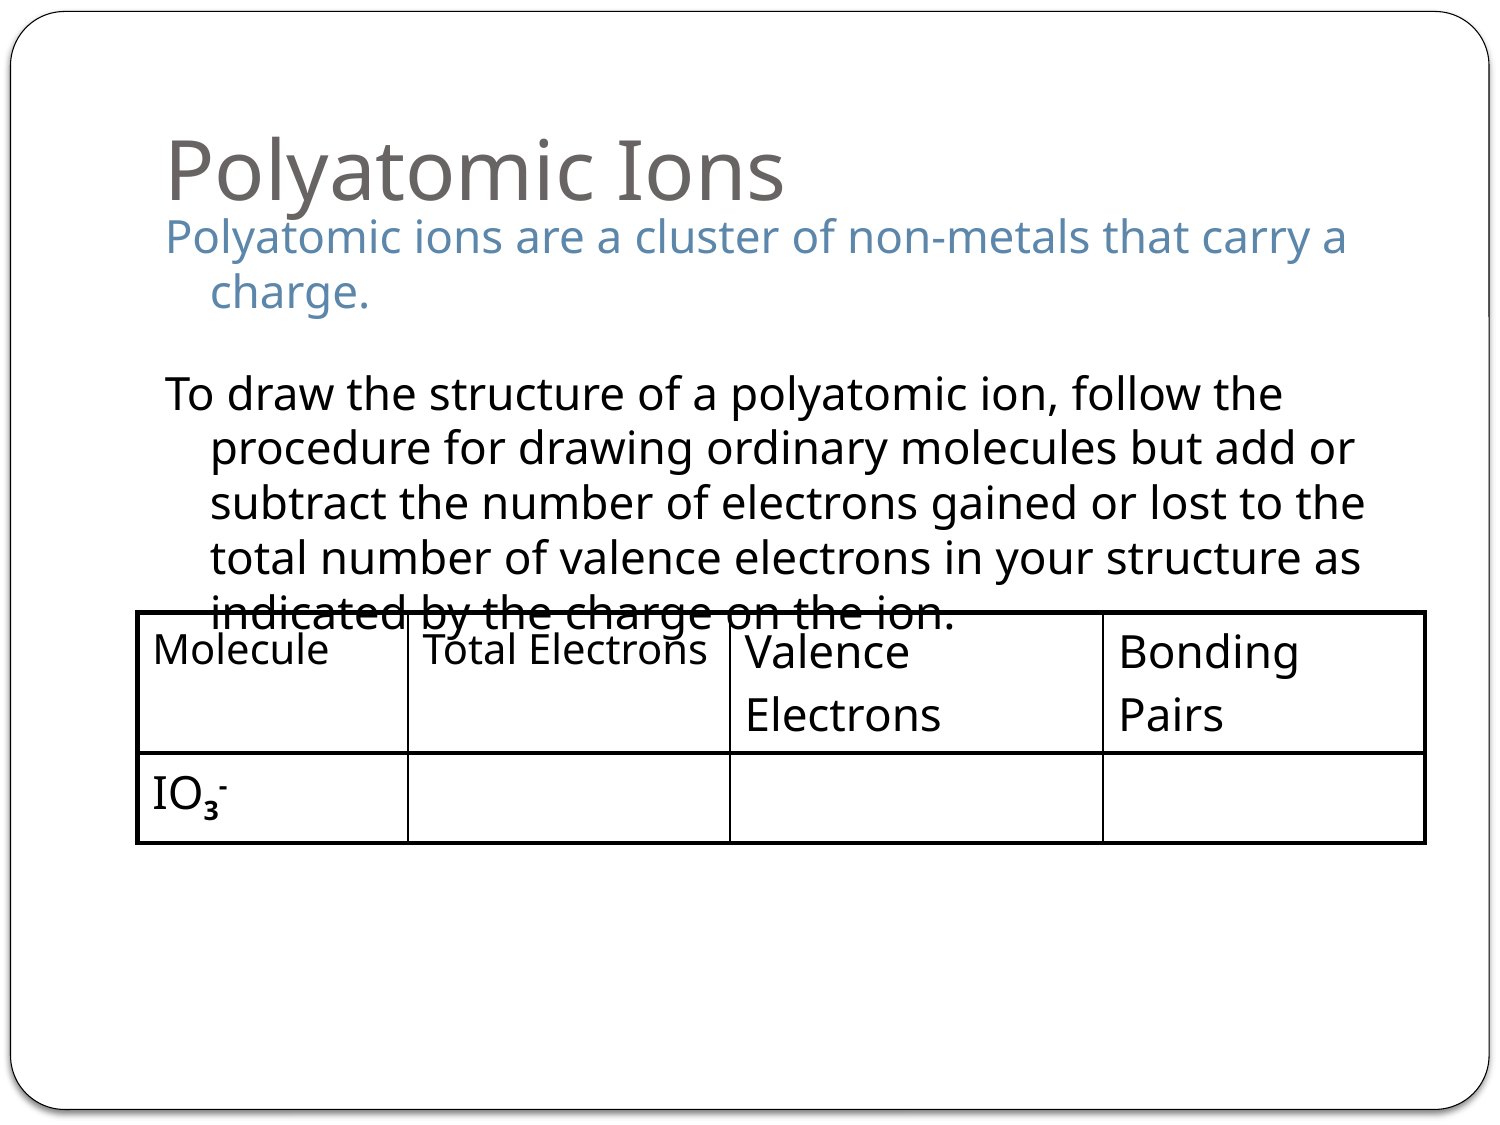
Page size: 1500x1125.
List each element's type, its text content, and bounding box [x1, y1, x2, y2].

table_header Total Electrons [409, 615, 729, 751]
table_header Valence Electrons [731, 615, 1102, 751]
list Polyatomic ions are a cluster of non-metals that carry a charge. To draw the structure of a polyatomic ion, follow the procedure for drawing ordinary molecules but add or subtract the number of electrons gained or lost to the total number of valence electrons in your structure as indicated by the charge on the ion. [150, 200, 1400, 610]
table_cell [731, 755, 1102, 841]
title Polyatomic Ions [150, 45, 1425, 233]
table_cell [409, 755, 729, 841]
table_cell IO3- [140, 755, 407, 841]
table_cell [1104, 755, 1423, 841]
table_header Bonding Pairs [1104, 615, 1423, 751]
table_header Molecule [140, 615, 407, 751]
